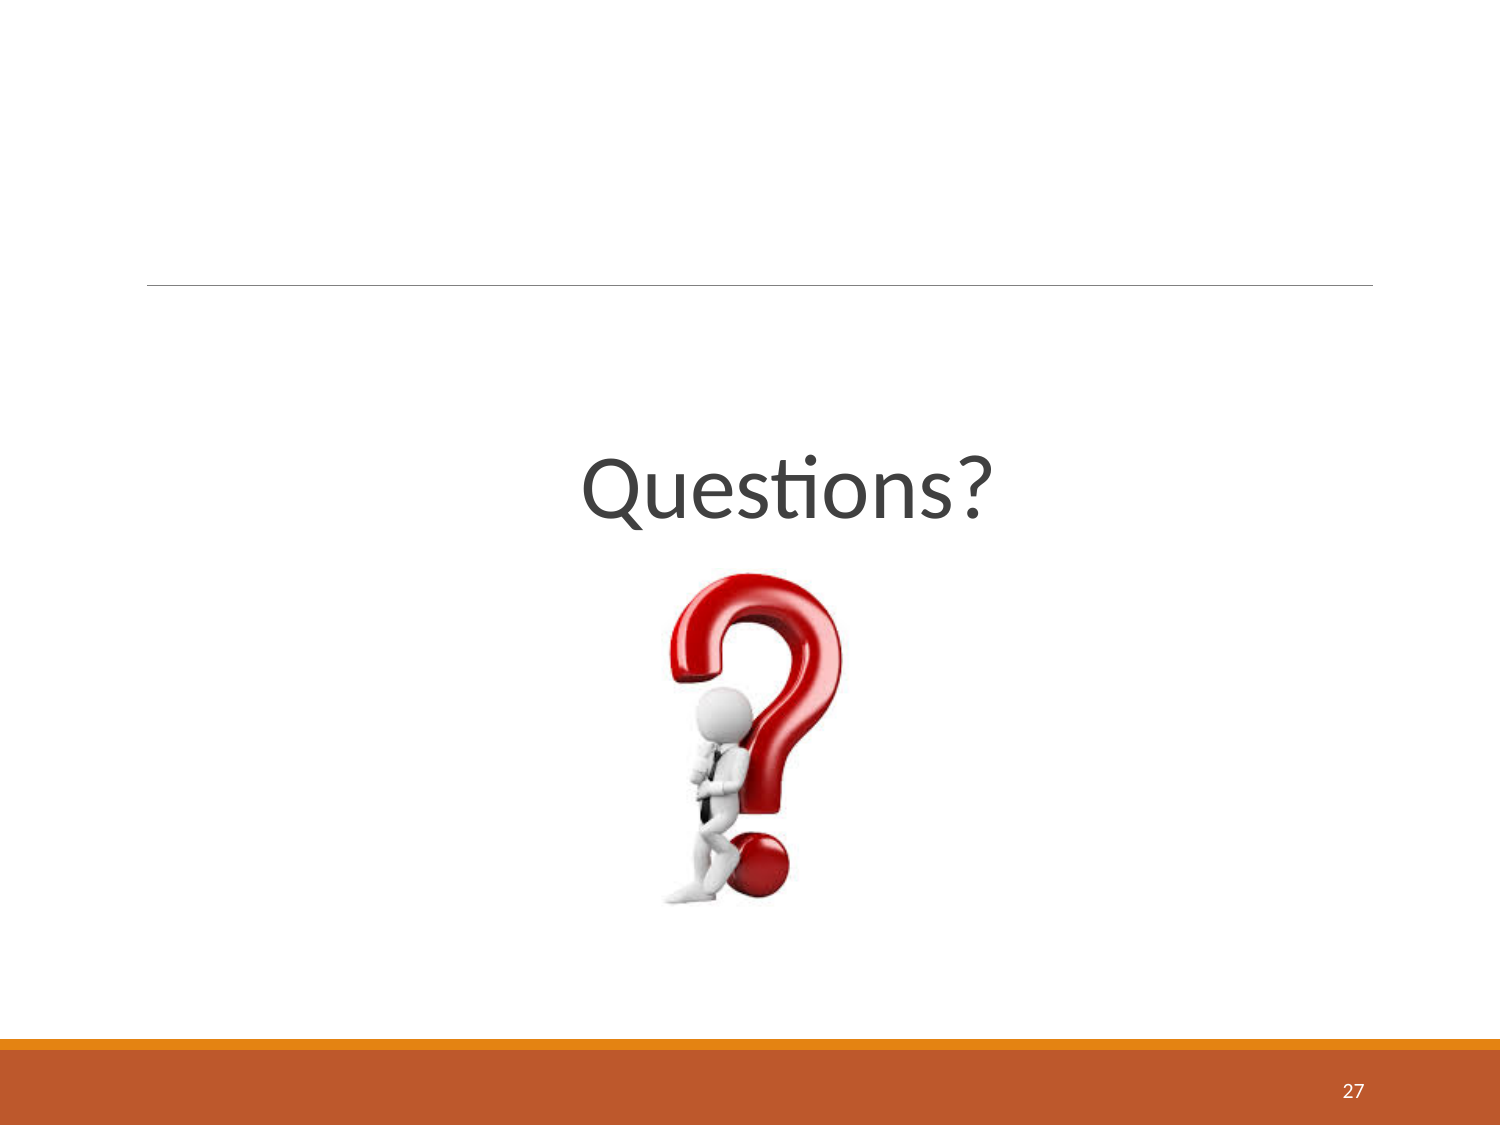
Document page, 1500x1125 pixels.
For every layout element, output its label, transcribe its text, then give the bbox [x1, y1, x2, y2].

picture [573, 568, 927, 921]
slide_number 27 [1218, 1059, 1380, 1120]
list Questions? [50, 137, 1463, 1063]
